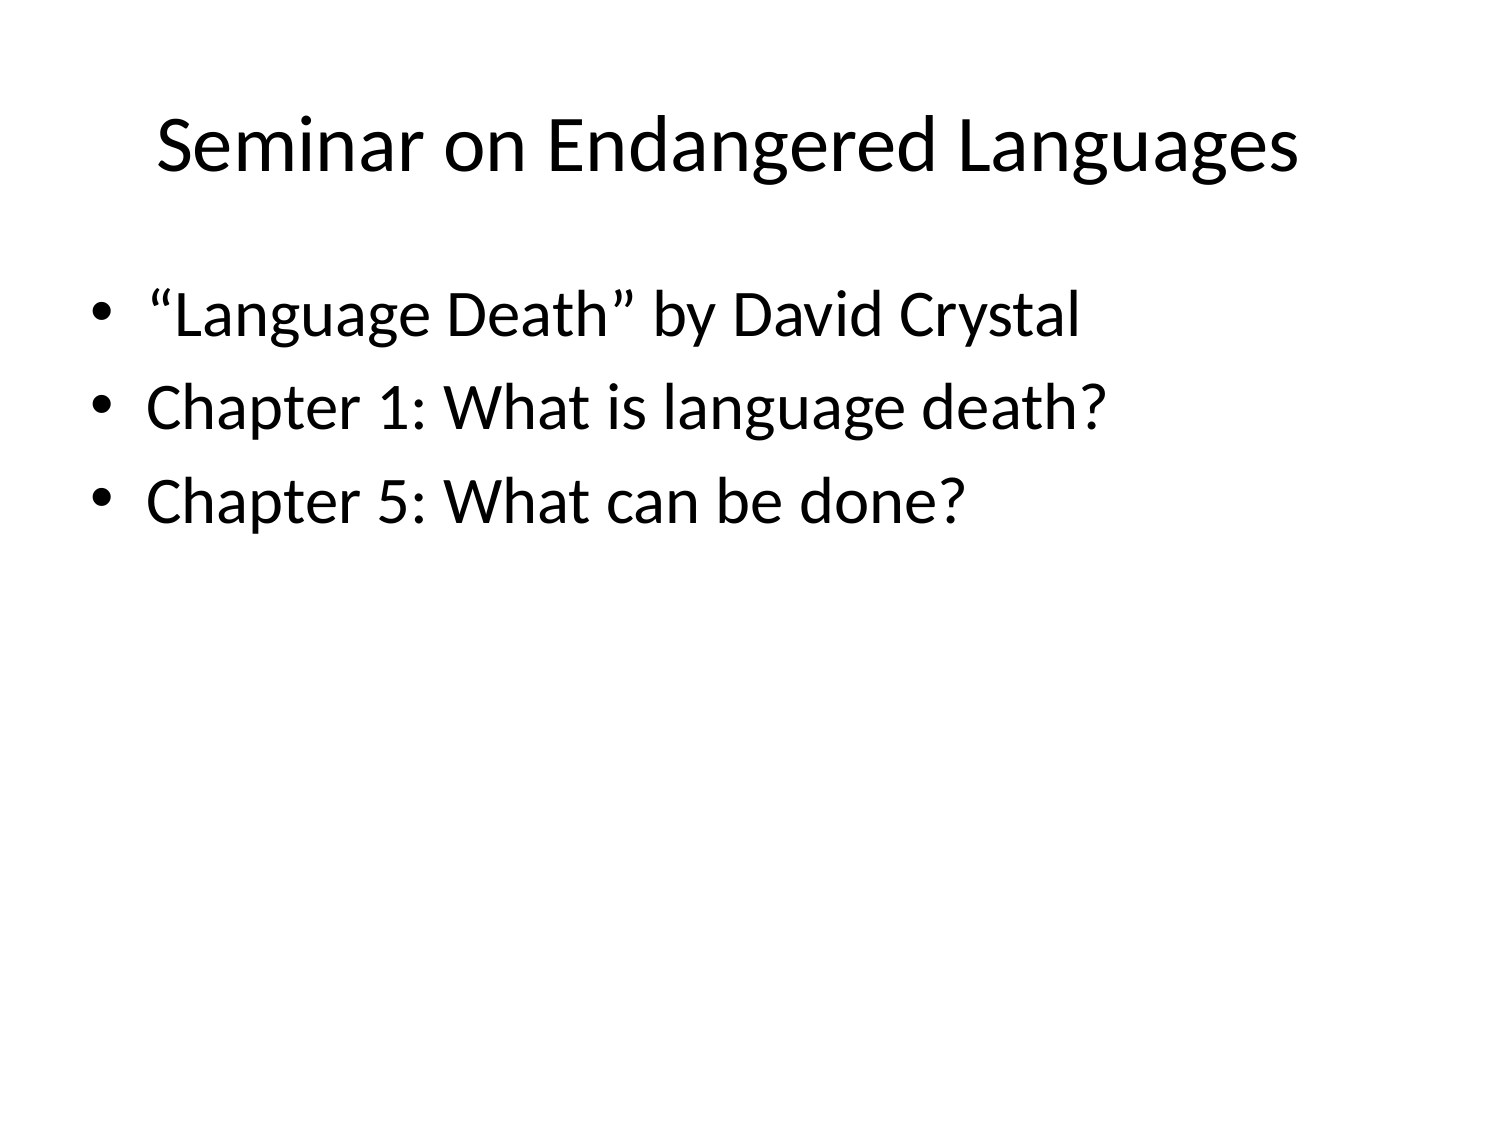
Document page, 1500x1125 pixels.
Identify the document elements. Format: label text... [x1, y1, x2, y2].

list “Language Death” by David Crystal Chapter 1: What is language death? Chapter 5: What can be done? [75, 262, 1425, 1005]
title Seminar on Endangered Languages [75, 45, 1425, 233]
